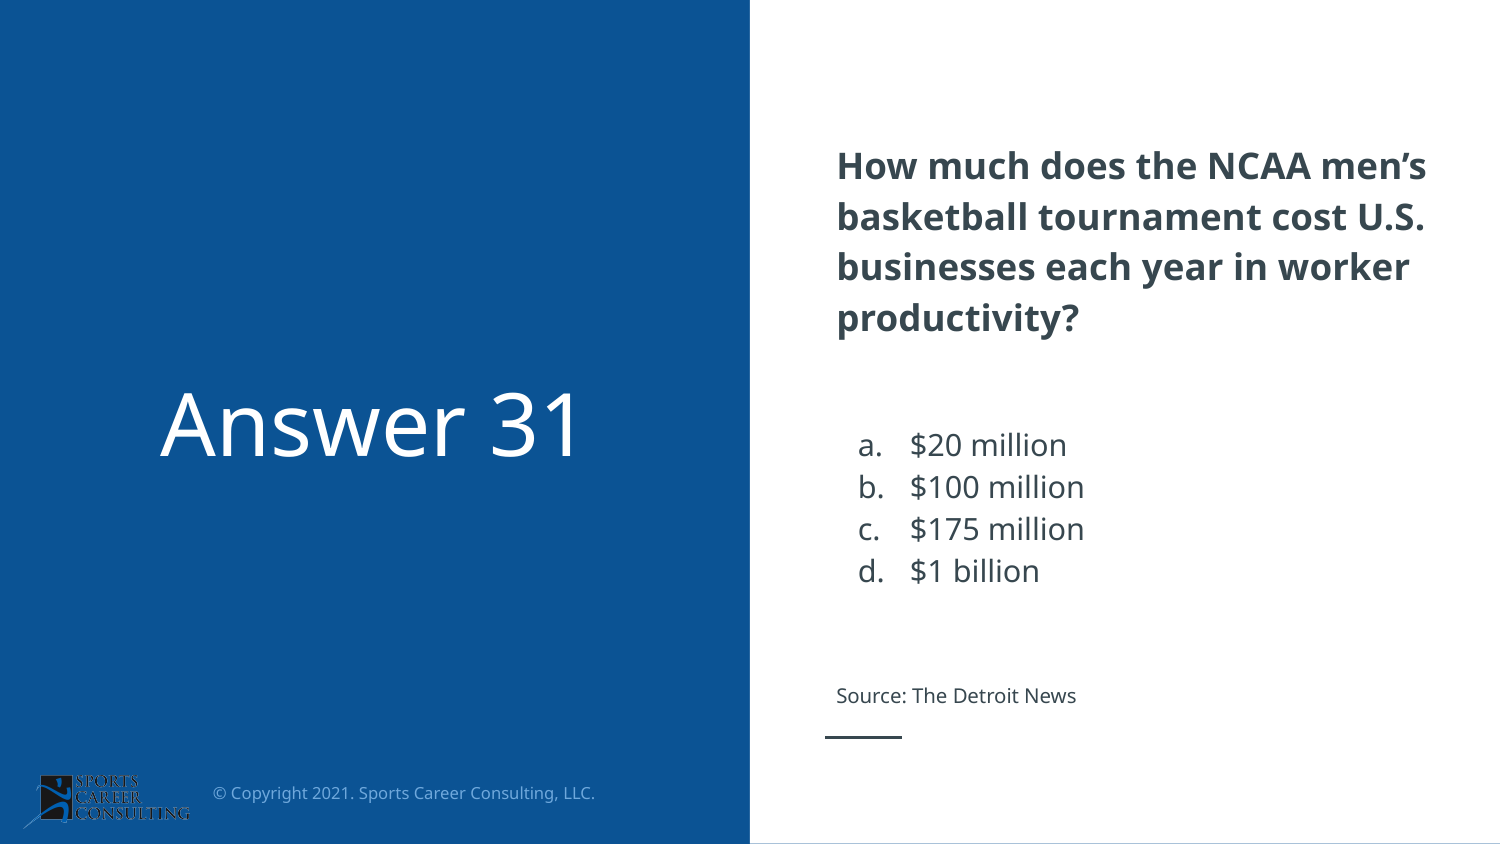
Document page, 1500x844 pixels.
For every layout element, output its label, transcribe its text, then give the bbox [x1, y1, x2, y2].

list How much does the NCAA men’s basketball tournament cost U.S. businesses each year in worker productivity? $20 million $100 million $175 million $1 billion Source: The Detroit News [821, 118, 1486, 725]
title Answer 31 [43, 298, 708, 546]
text_box © Copyright 2021. Sports Career Consulting, LLC. [197, 767, 750, 838]
picture [22, 774, 190, 829]
